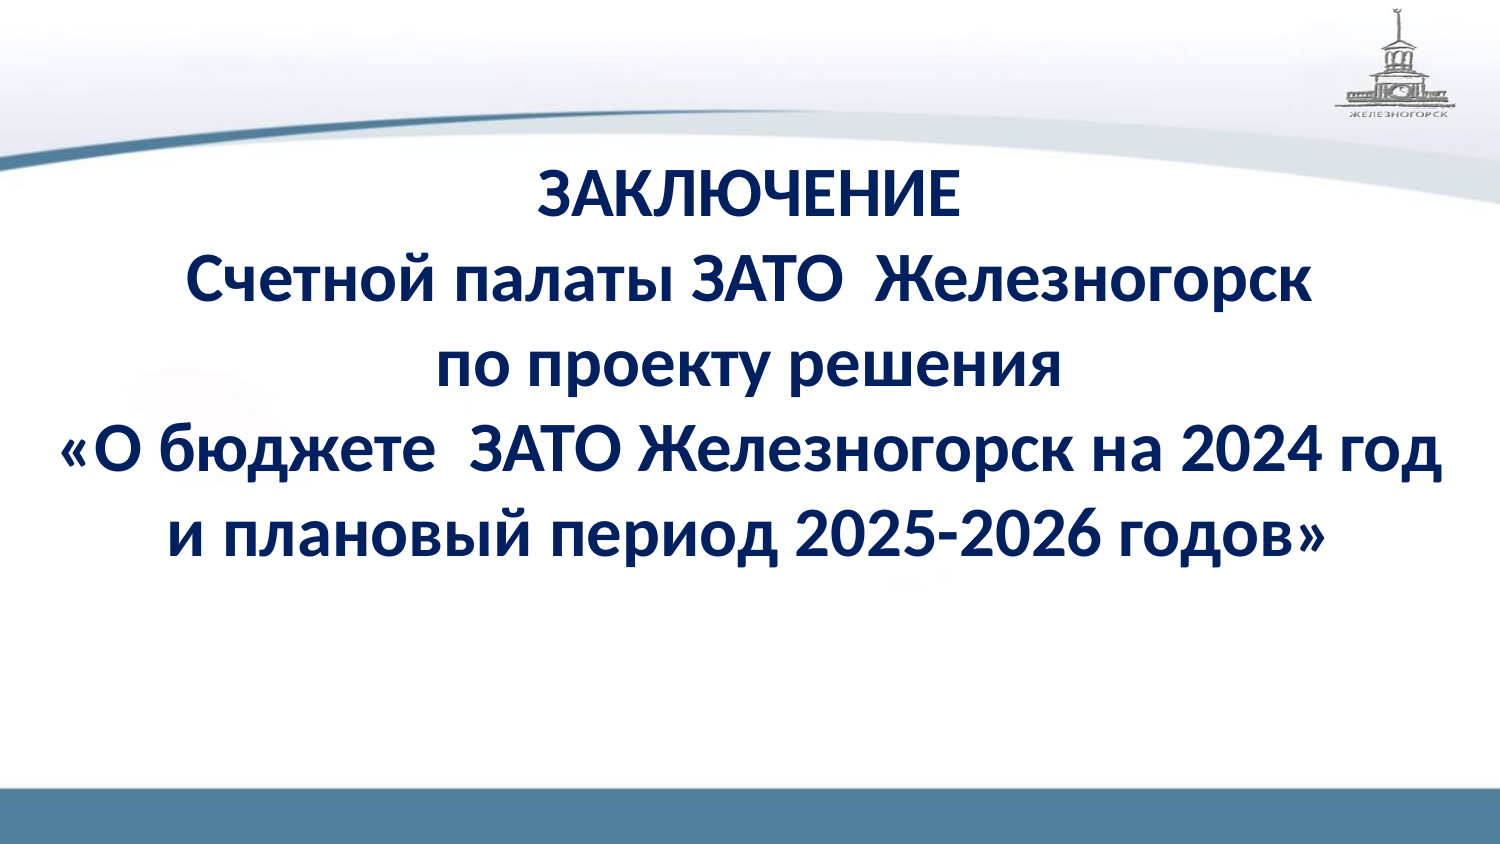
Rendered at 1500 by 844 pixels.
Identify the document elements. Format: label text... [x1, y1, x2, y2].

picture [1328, 0, 1459, 121]
text_box ЗАКЛЮЧЕНИЕ Счетной палаты ЗАТО Железногорск по проекту решения «О бюджете ЗАТО Железногорск на 2024 год и плановый период 2025-2026 годов» [23, 138, 1477, 578]
